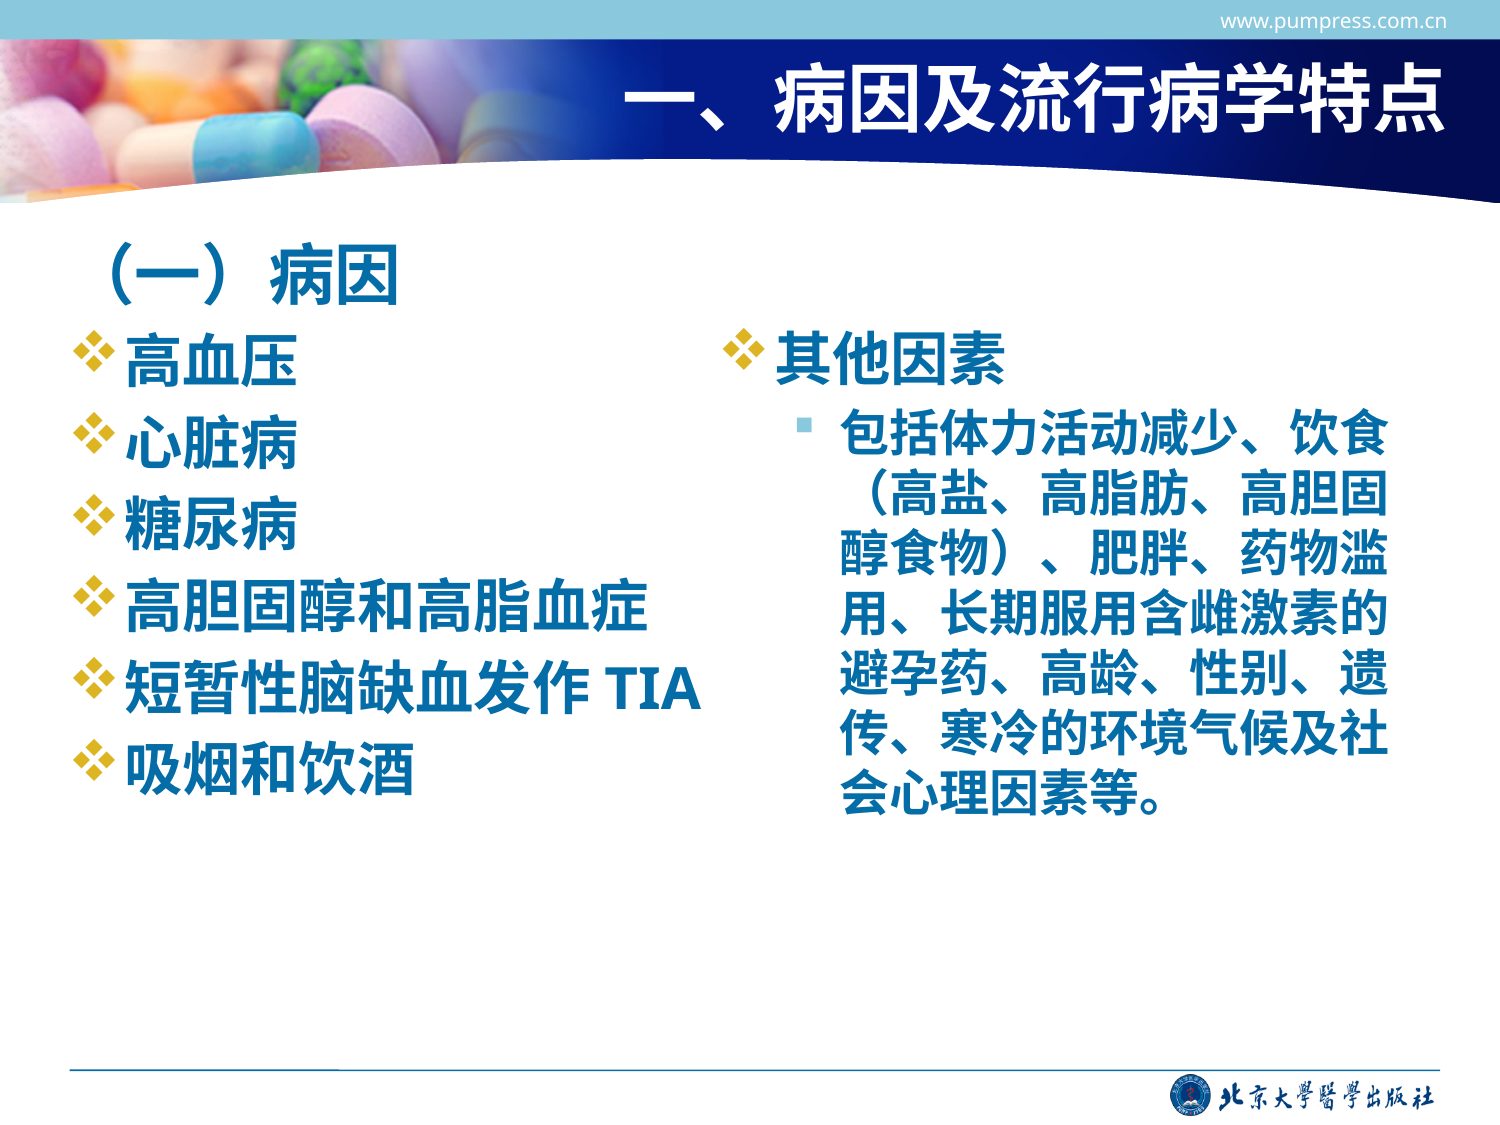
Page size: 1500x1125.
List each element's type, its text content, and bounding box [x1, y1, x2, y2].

list （一）病因 高血压 心脏病 糖尿病 高胆固醇和高脂血症 短暂性脑缺血发作TIA 吸烟和饮酒 [52, 224, 751, 1026]
picture [1170, 1074, 1436, 1118]
slide_number www.pumpress.com.cn [1024, 0, 1463, 38]
title 一、病因及流行病学特点 [137, 49, 1463, 143]
list 其他因素 包括体力活动减少、饮食（高盐、高脂肪、高胆固醇食物）、肥胖、药物滥用、长期服用含雌激素的避孕药、高龄、性别、遗传、寒冷的环境气候及社会心理因素等。 [702, 314, 1448, 1026]
picture [0, 40, 1500, 203]
